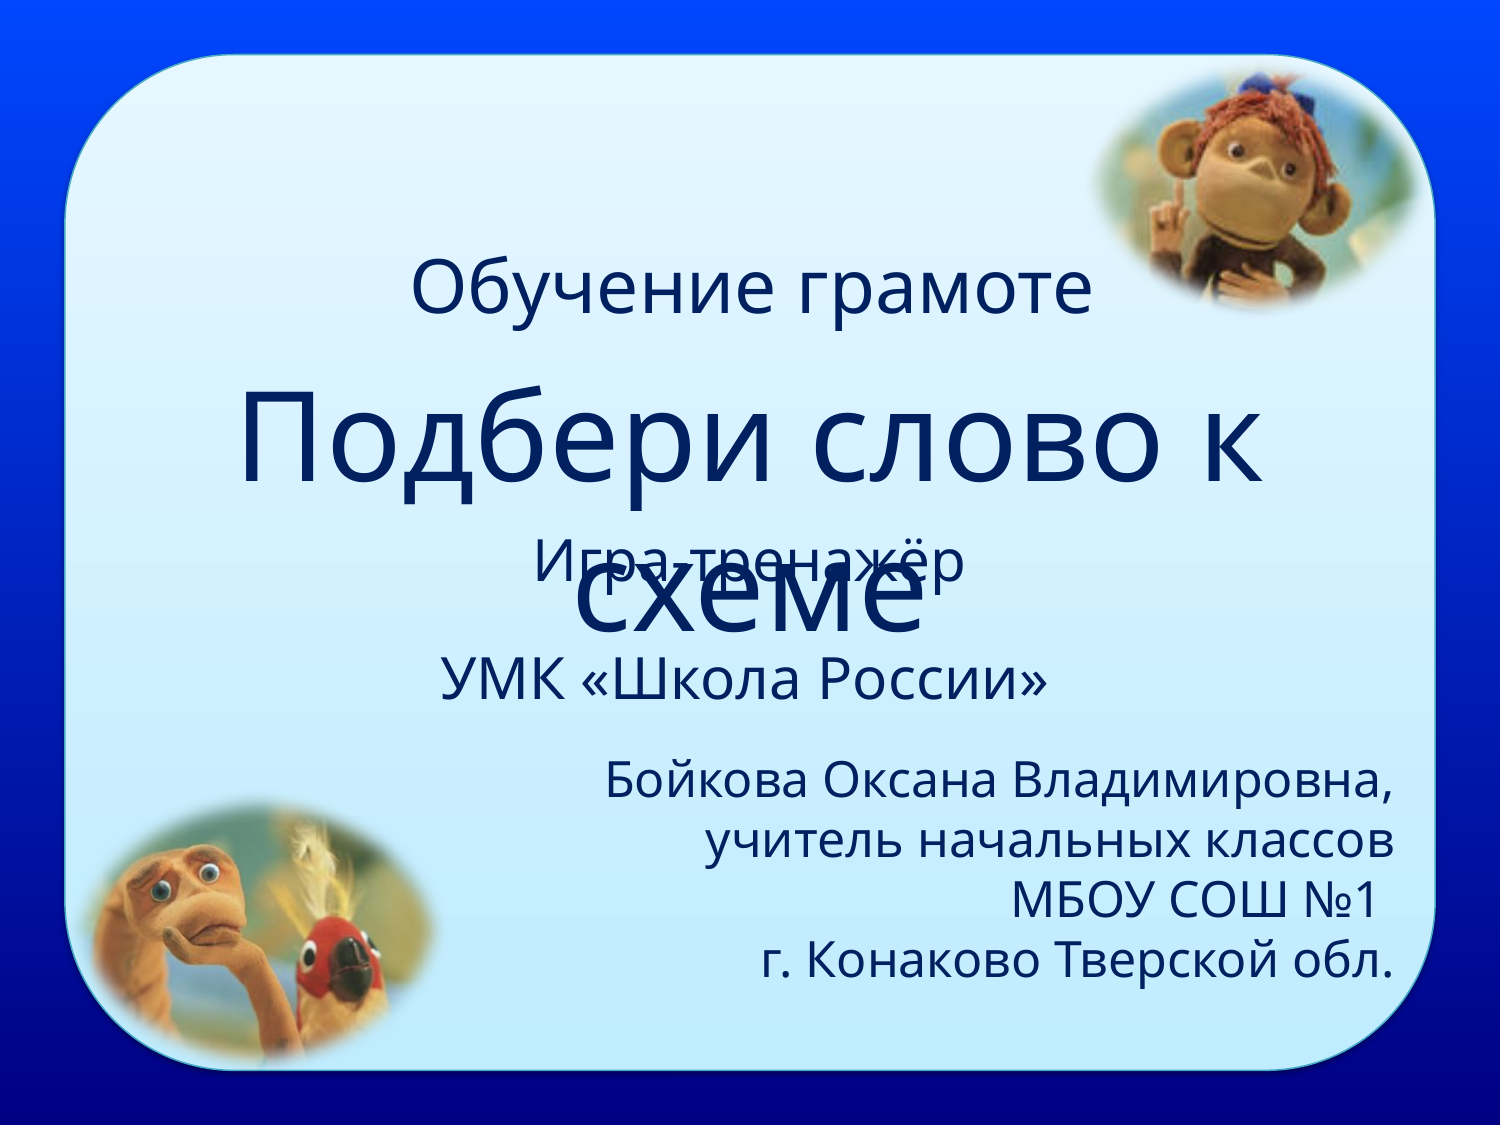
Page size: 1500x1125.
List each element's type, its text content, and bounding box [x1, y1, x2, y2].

text_box Игра-тренажёр [518, 515, 981, 600]
text_box Обучение грамоте [394, 231, 1111, 337]
picture [1112, 84, 1403, 291]
text_box УМК «Школа России» [425, 633, 1064, 719]
title Подбери слово к схеме [112, 349, 1388, 591]
subtitle Бойкова Оксана Владимировна, учитель начальных классов МБОУ СОШ №1 г. Конаково Тверской обл. [360, 739, 1411, 1028]
picture [96, 816, 360, 1048]
